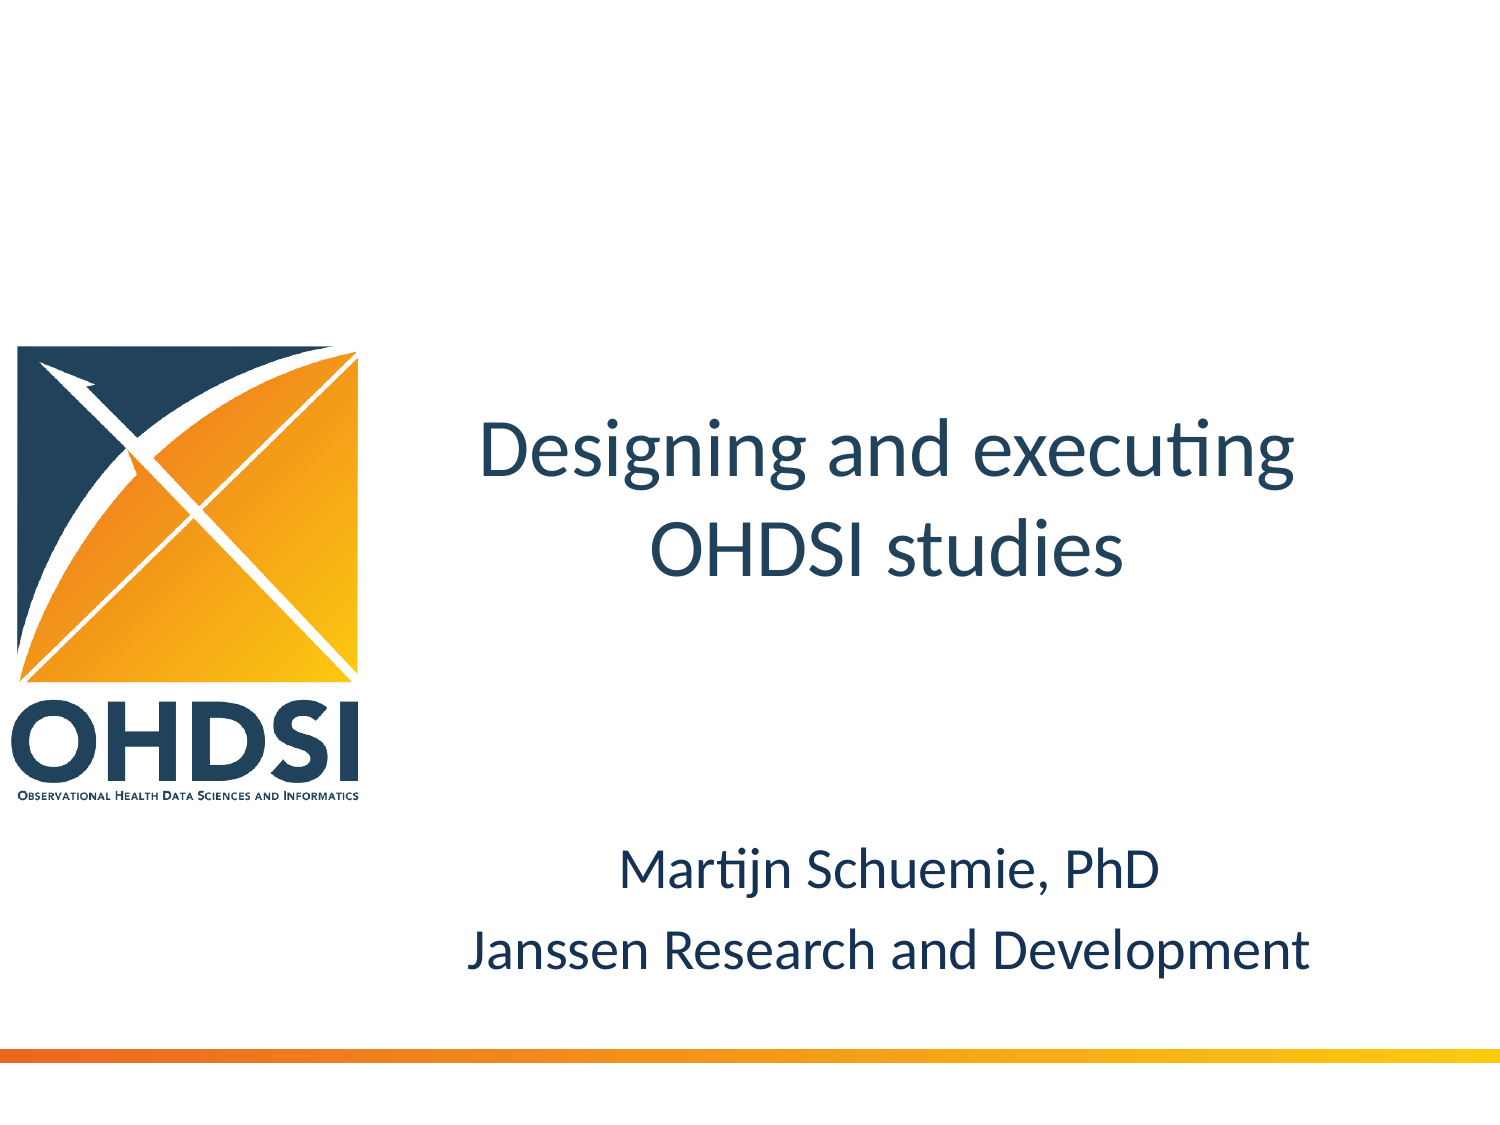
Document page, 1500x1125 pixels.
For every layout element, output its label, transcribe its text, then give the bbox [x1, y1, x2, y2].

title Designing and executing OHDSI studies [387, 349, 1388, 638]
picture [0, 307, 403, 838]
subtitle Martijn Schuemie, PhD Janssen Research and Development [389, 822, 1390, 1110]
